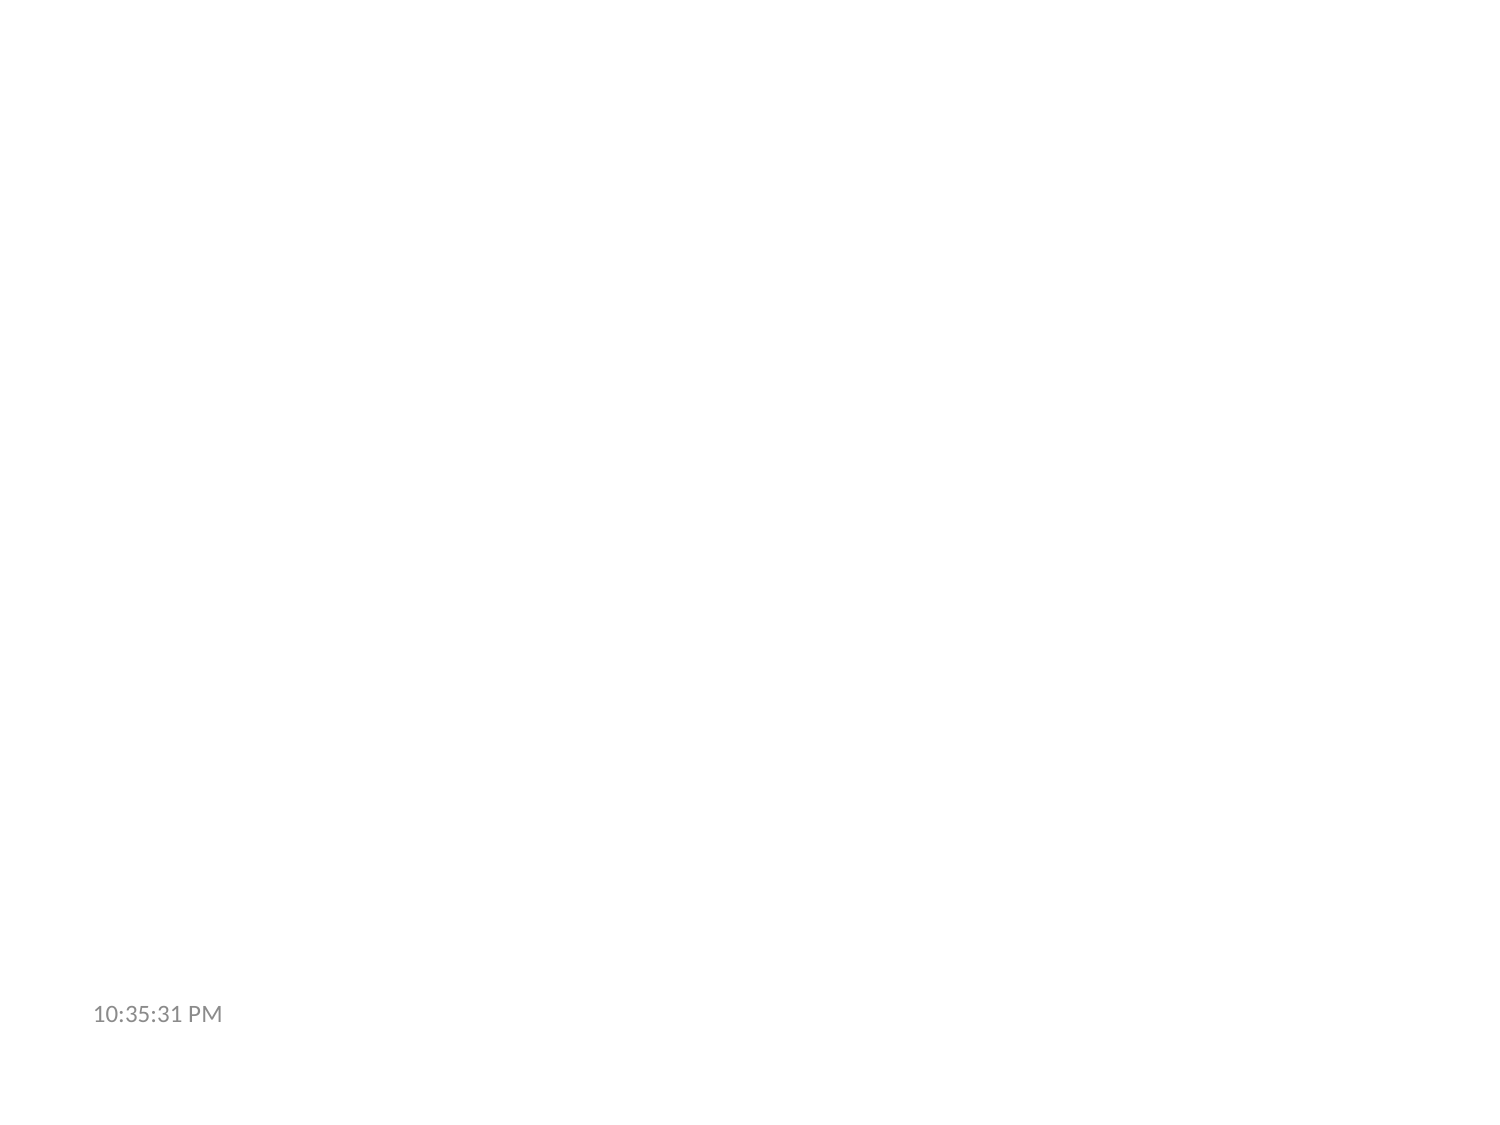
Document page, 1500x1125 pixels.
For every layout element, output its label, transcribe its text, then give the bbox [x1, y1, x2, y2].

text_box 3:35:09 PM [77, 982, 428, 1043]
